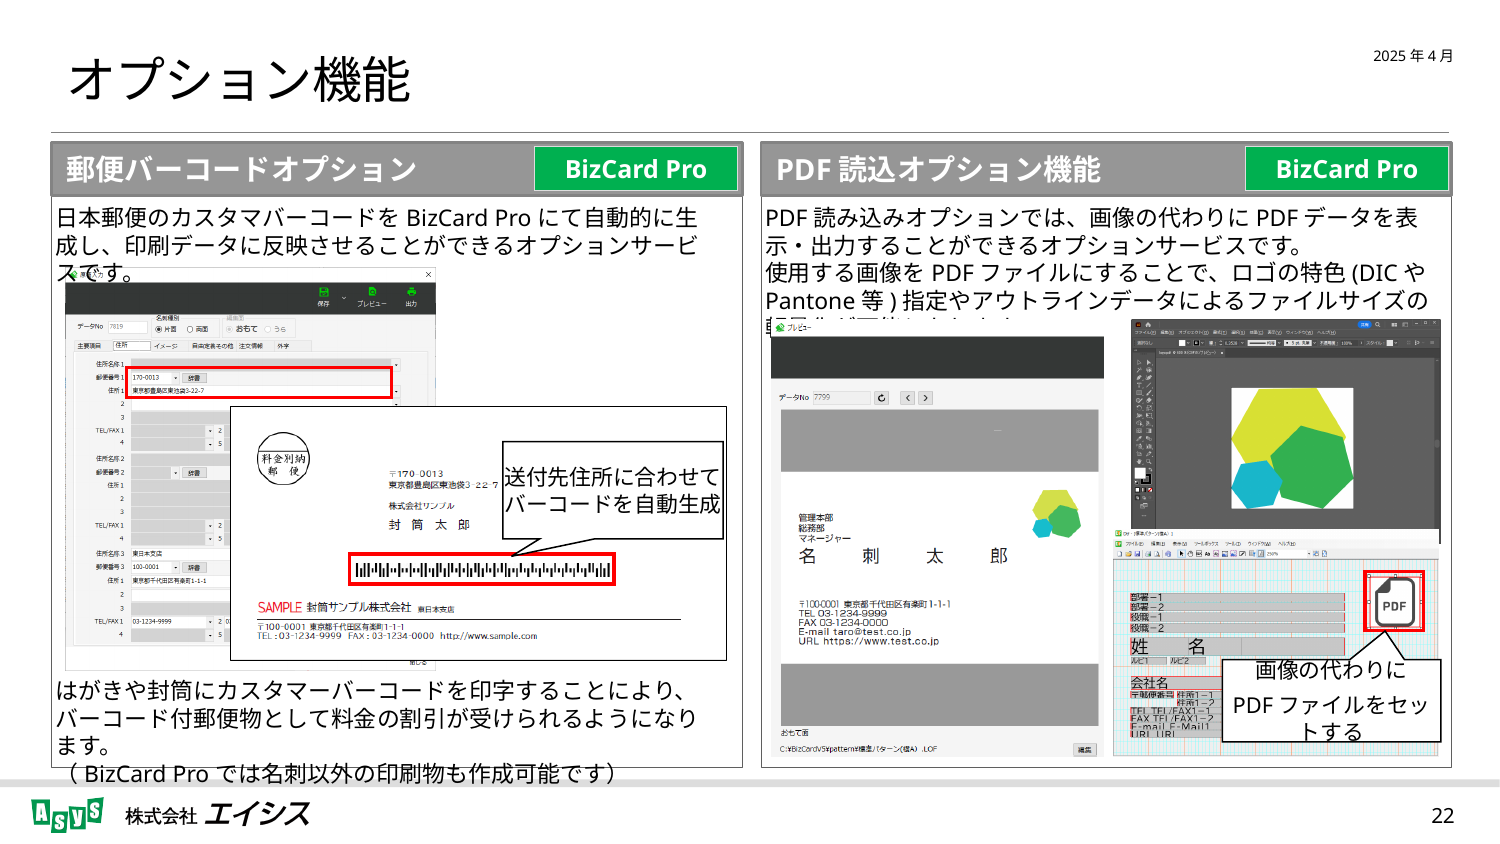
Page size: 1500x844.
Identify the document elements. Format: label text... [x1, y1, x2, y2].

text_box BizCard Pro [534, 146, 738, 191]
text_box はがきや封筒にカスタマーバーコードを印字することにより、バーコード付郵便物として料金の割引が受けられるようになります。 （BizCard Proでは名刺以外の印刷物も作成可能です） [55, 676, 714, 787]
text_box BizCard Pro [1245, 146, 1449, 191]
picture [125, 799, 315, 830]
picture [64, 267, 727, 671]
text_box PDF読込オプション機能 [760, 141, 1453, 197]
text_box [51, 197, 743, 768]
text_box 郵便バーコードオプション [50, 141, 744, 197]
picture [31, 797, 104, 833]
picture [1112, 318, 1441, 758]
slide_number 22 [1368, 794, 1470, 840]
picture [771, 318, 1105, 758]
title オプション機能 [51, 33, 1449, 133]
text_box [760, 197, 1453, 768]
